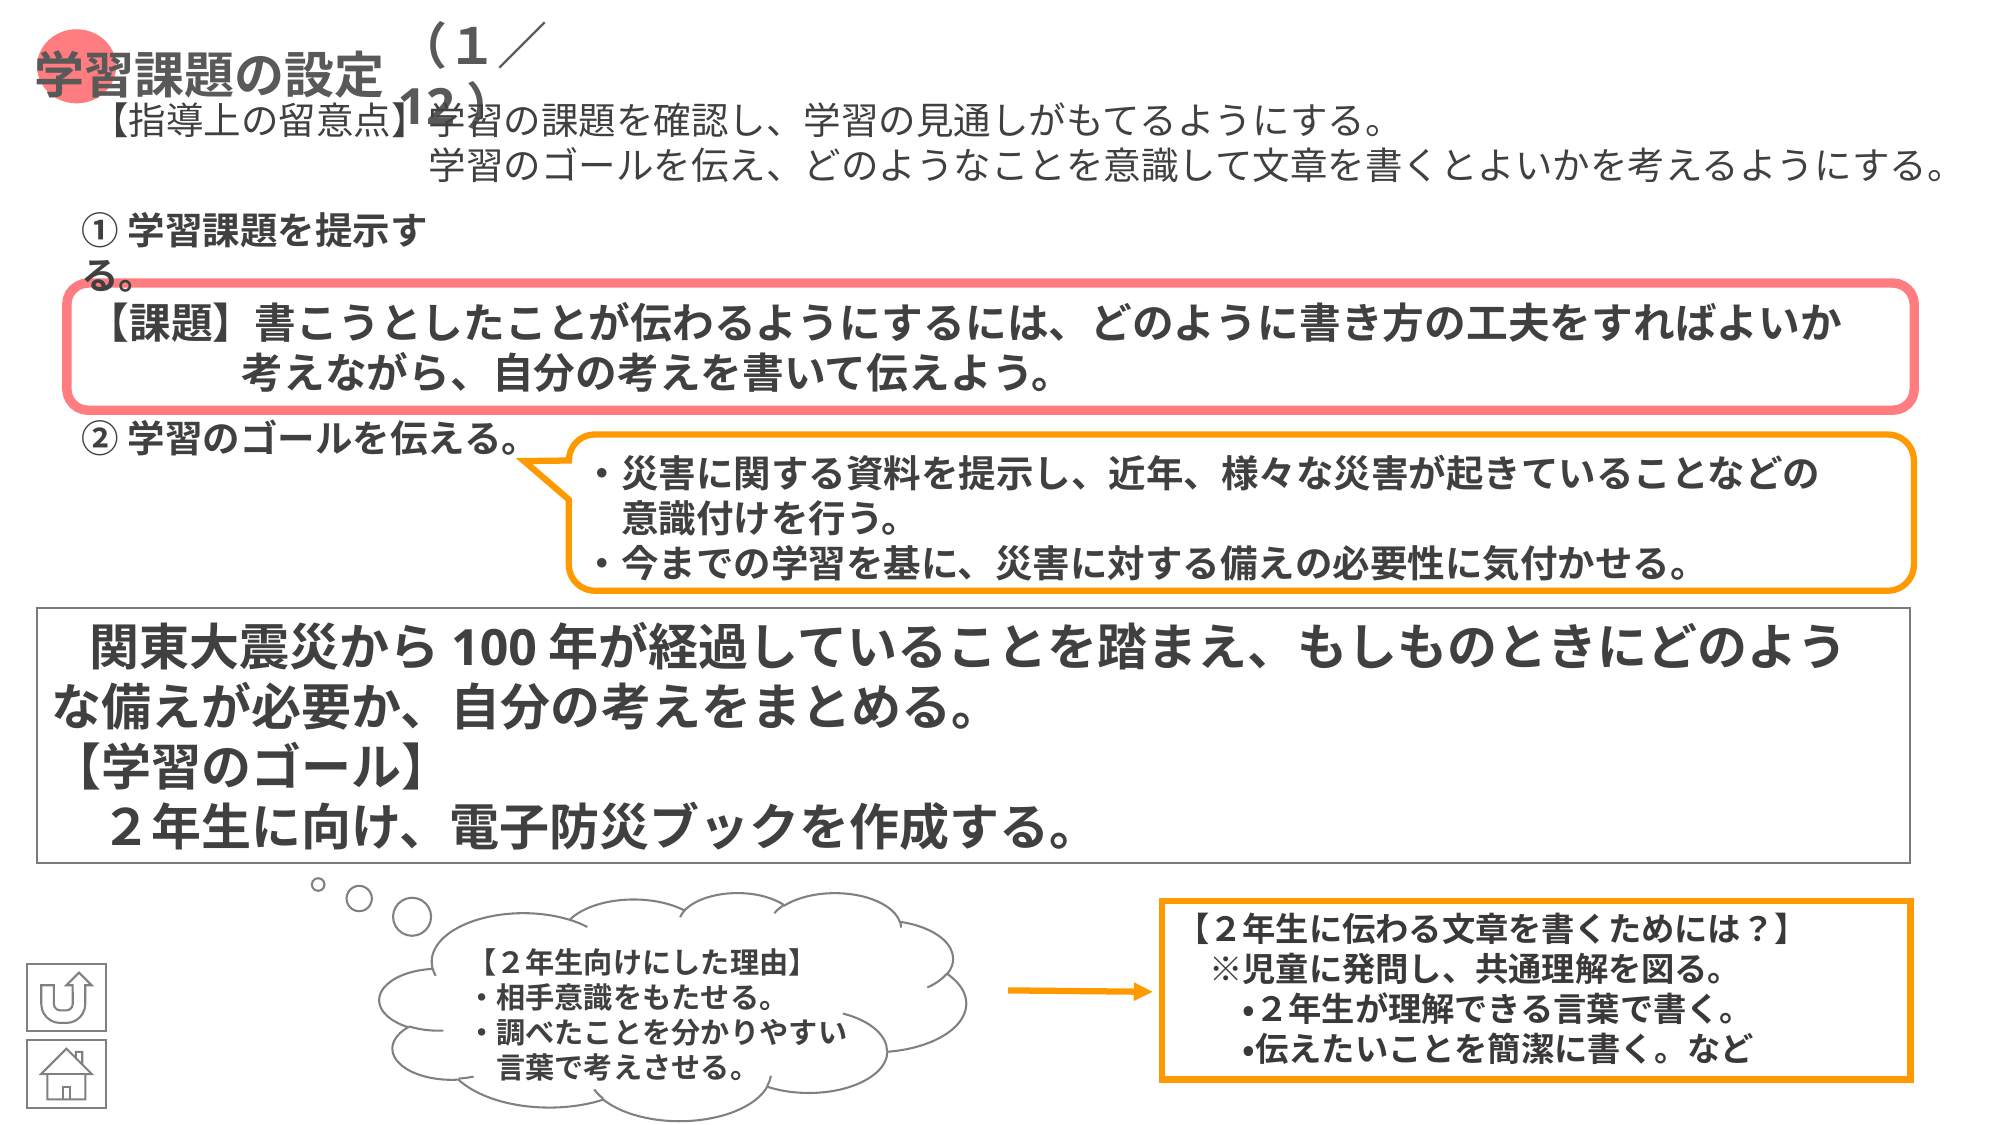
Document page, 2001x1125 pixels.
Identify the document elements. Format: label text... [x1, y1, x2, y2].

text_box [26, 1039, 107, 1109]
text_box （１／12） [460, 41, 696, 97]
text_box [907, 298, 1360, 365]
text_box 【課題】書こうとしたことが伝わるようにするには、どのように書き方の工夫をすればよいか 考えながら、自分の考えを書いて伝えよう。 [65, 282, 1916, 412]
text_box ②学習のゴールを伝える。 [65, 416, 570, 504]
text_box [568, 434, 1914, 591]
text_box 関東大震災から100年が経過していることを踏まえ、もしものときにどのような備えが必要か、自分の考えをまとめる。 【学習のゴール】 ２年生に向け、電子防災ブックを作成する。 [36, 607, 1911, 864]
text_box ①学習課題を提示する。 [65, 208, 478, 296]
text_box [9, 29, 460, 106]
text_box [26, 963, 107, 1032]
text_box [379, 892, 967, 1121]
text_box 【指導上の留意点】学習の課題を確認し、学習の見通しがもてるようにする。 学習のゴールを伝え、どのようなことを意識して文章を書くとよいかを考えるようにする。 [76, 97, 1968, 231]
text_box 【２年生に伝わる文章を書くためには？】 ※児童に発問し、共通理解を図る。 ・２年生が理解できる言葉で書く。 ・伝えたいことを簡潔に書く。など [1161, 900, 1911, 1081]
